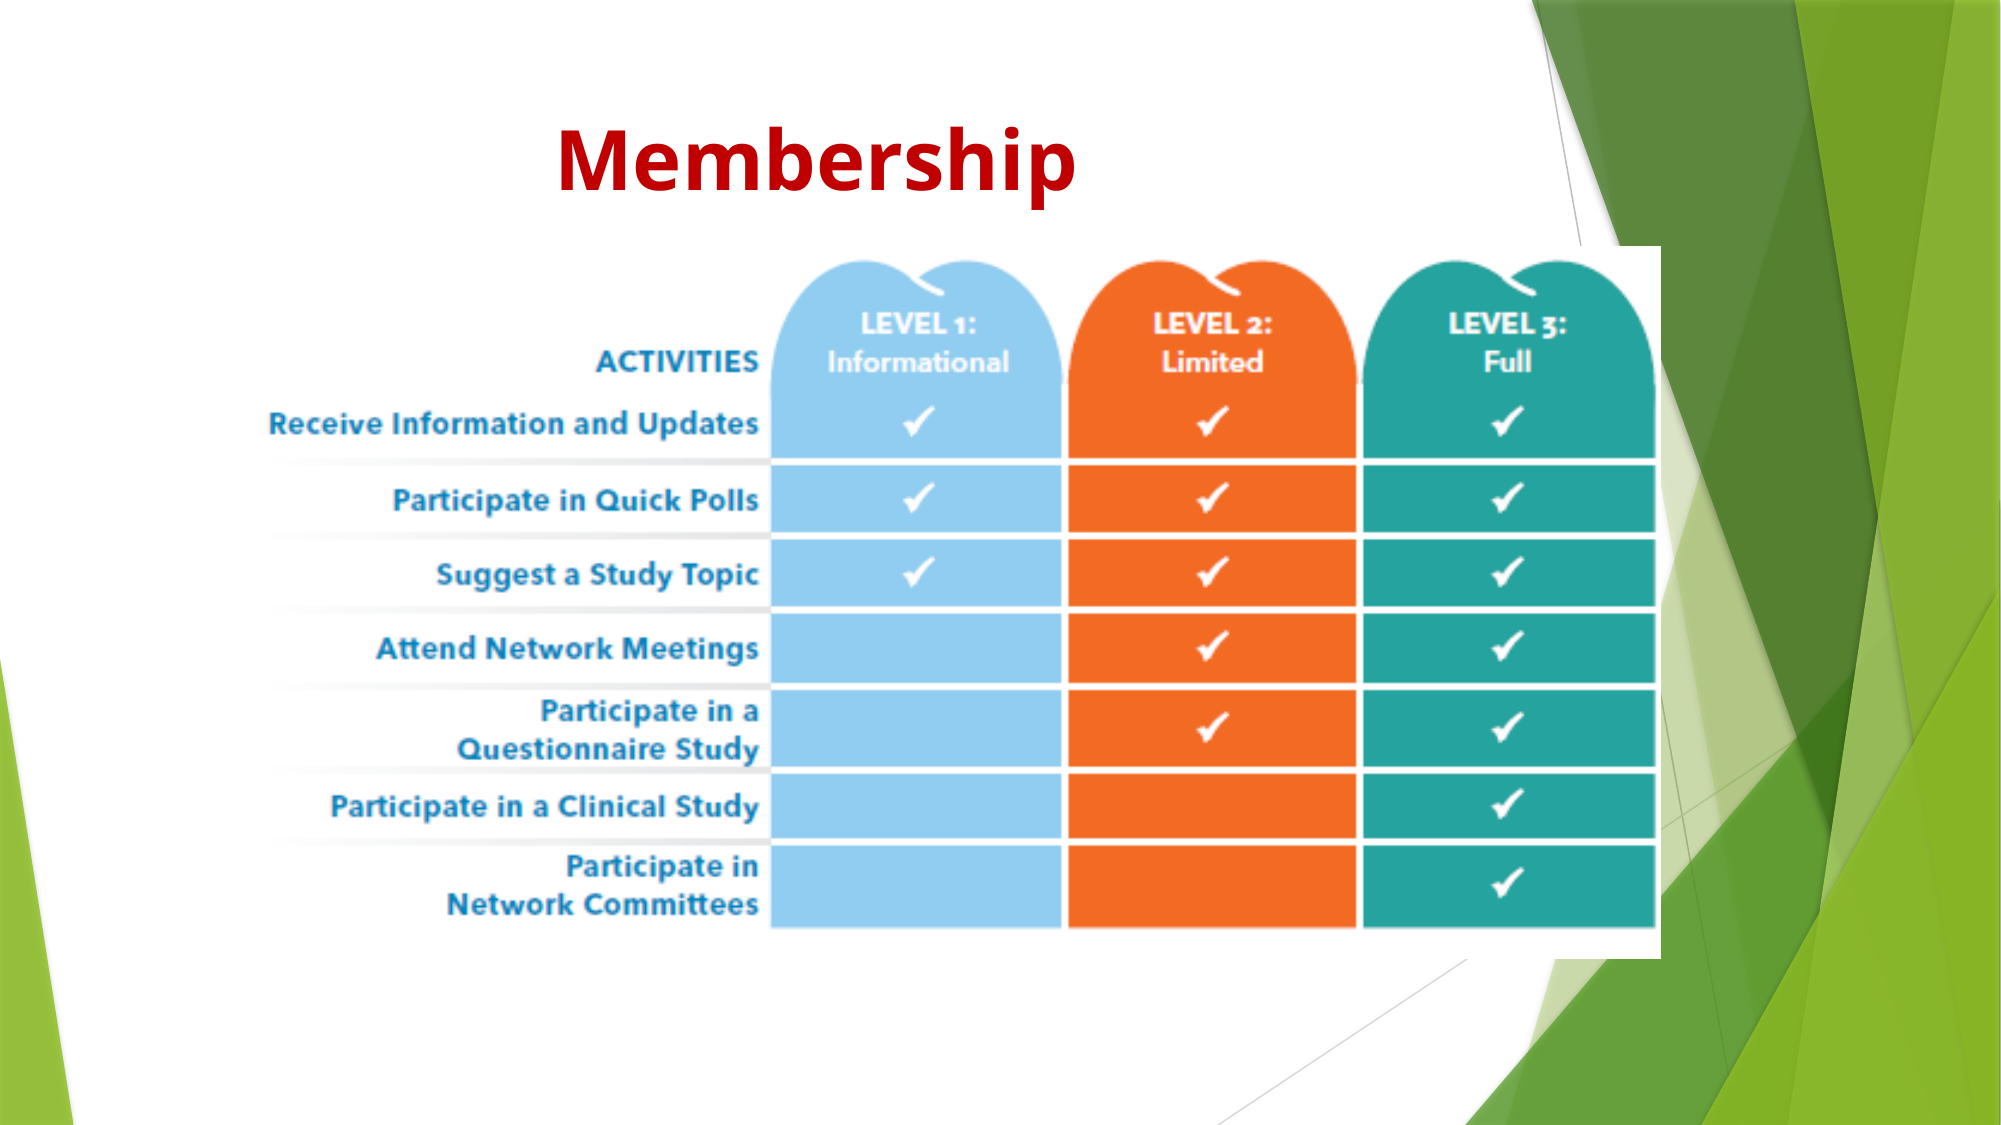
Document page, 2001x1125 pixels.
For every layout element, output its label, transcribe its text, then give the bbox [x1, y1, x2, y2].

title Membership [111, 99, 1522, 317]
picture [261, 246, 1662, 960]
